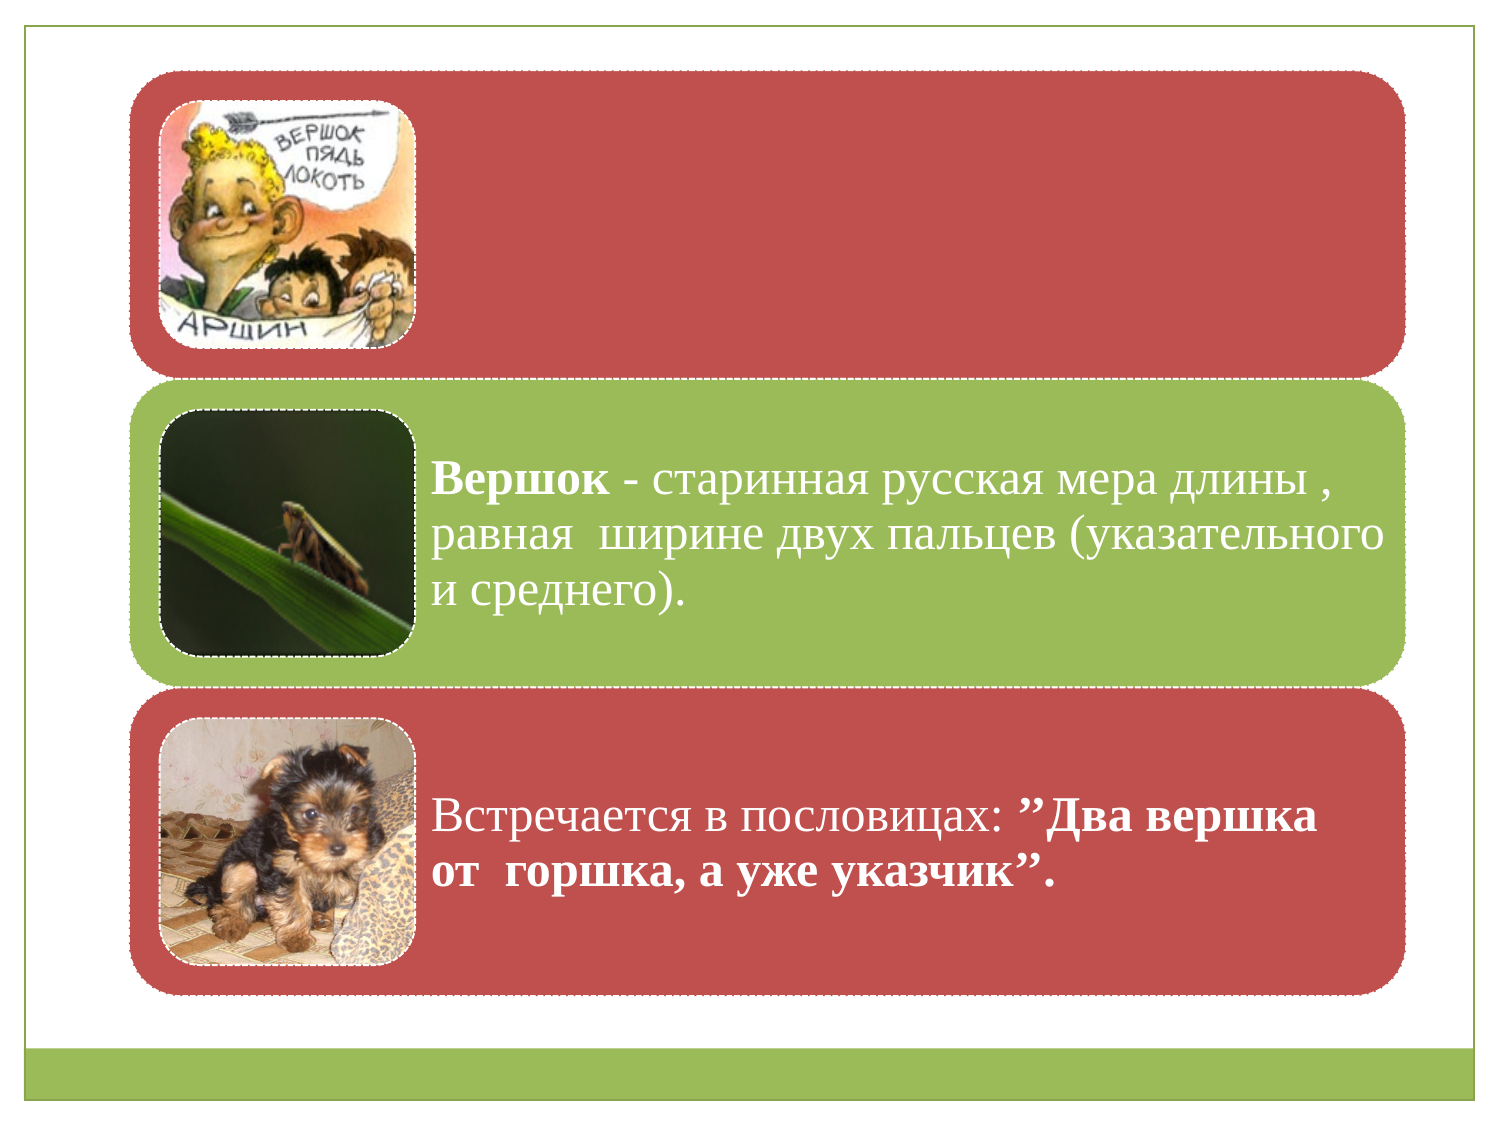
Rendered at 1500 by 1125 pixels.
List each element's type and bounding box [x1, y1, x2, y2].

text_box [128, 70, 1407, 997]
